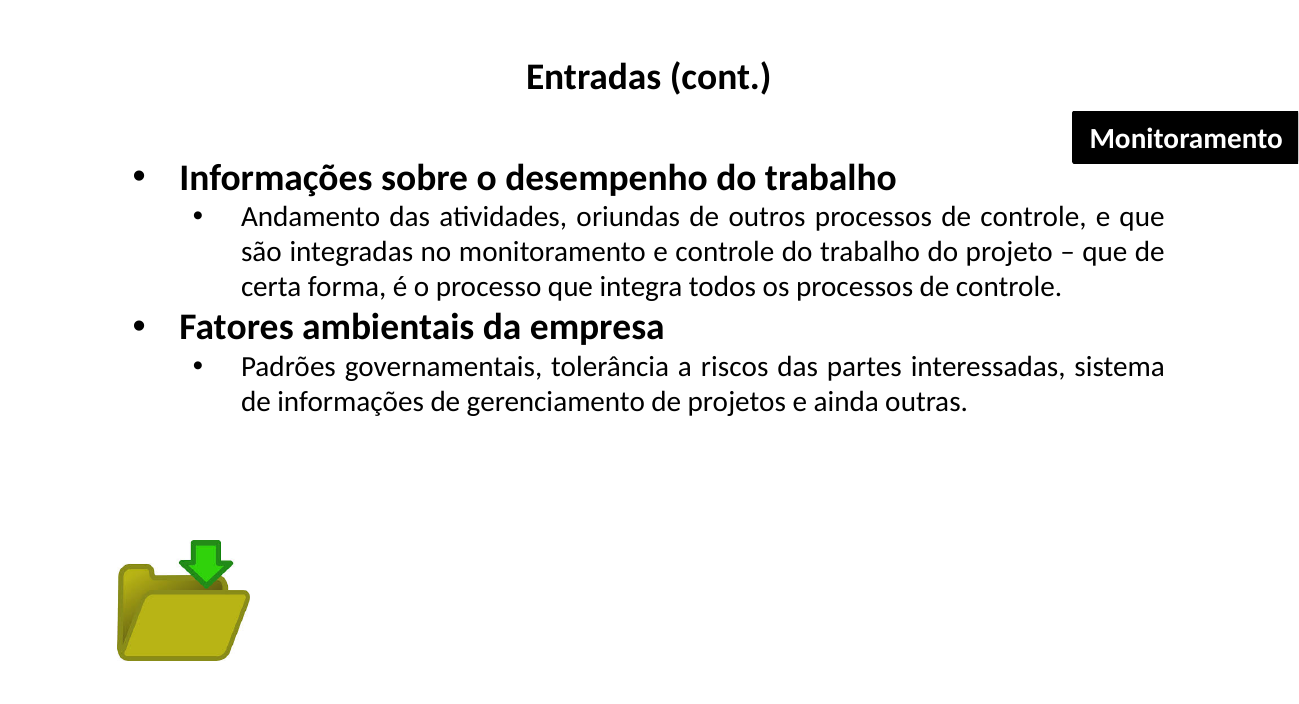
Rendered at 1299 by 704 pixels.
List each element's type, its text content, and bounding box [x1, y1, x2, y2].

text_box Monitoramento [1074, 112, 1299, 162]
text_box Entradas (cont.) [0, 44, 1299, 106]
text_box Informações sobre o desempenho do trabalho Andamento das atividades, oriundas de outros processos de controle, e que são integradas no monitoramento e controle do trabalho do projeto – que de certa forma, é o processo que integra todos os processos de controle. Fatores ambientais da empresa Padrões governamentais, tolerância a riscos das partes interessadas, sistema de informações de gerenciamento de projetos e ainda outras. [117, 145, 1181, 428]
picture [117, 540, 250, 661]
